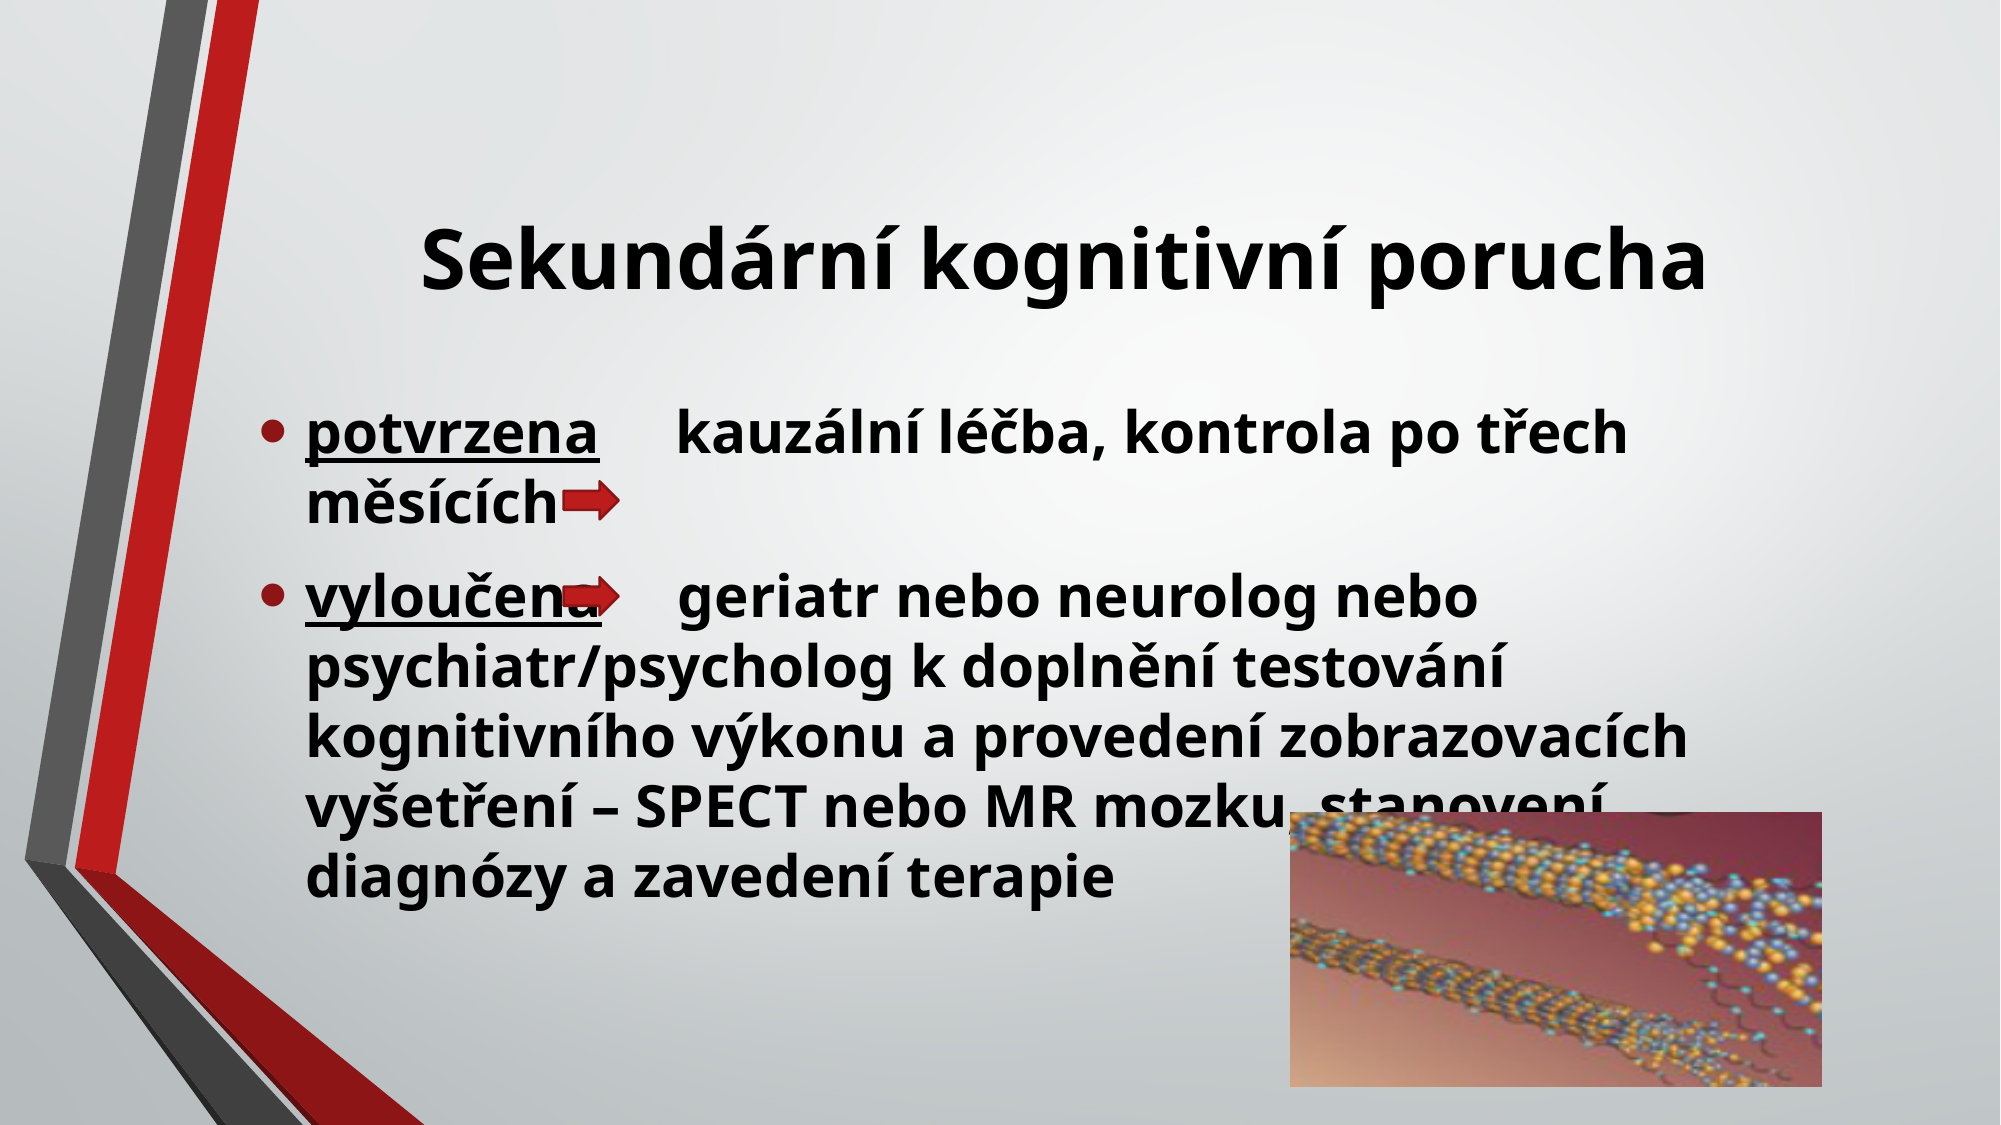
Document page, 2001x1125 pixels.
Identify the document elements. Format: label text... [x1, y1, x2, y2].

title Sekundární kognitivní porucha [243, 112, 1887, 400]
list potvrzena kauzální léčba, kontrola po třech měsících vyloučena geriatr nebo neurolog nebo psychiatr/psycholog k doplnění testování kognitivního výkonu a provedení zobrazovacích vyšetření – SPECT nebo MR mozku, stanovení diagnózy a zavedení terapie [243, 437, 1887, 950]
picture [1290, 812, 1822, 1088]
text_box [562, 576, 620, 617]
text_box [562, 480, 620, 521]
